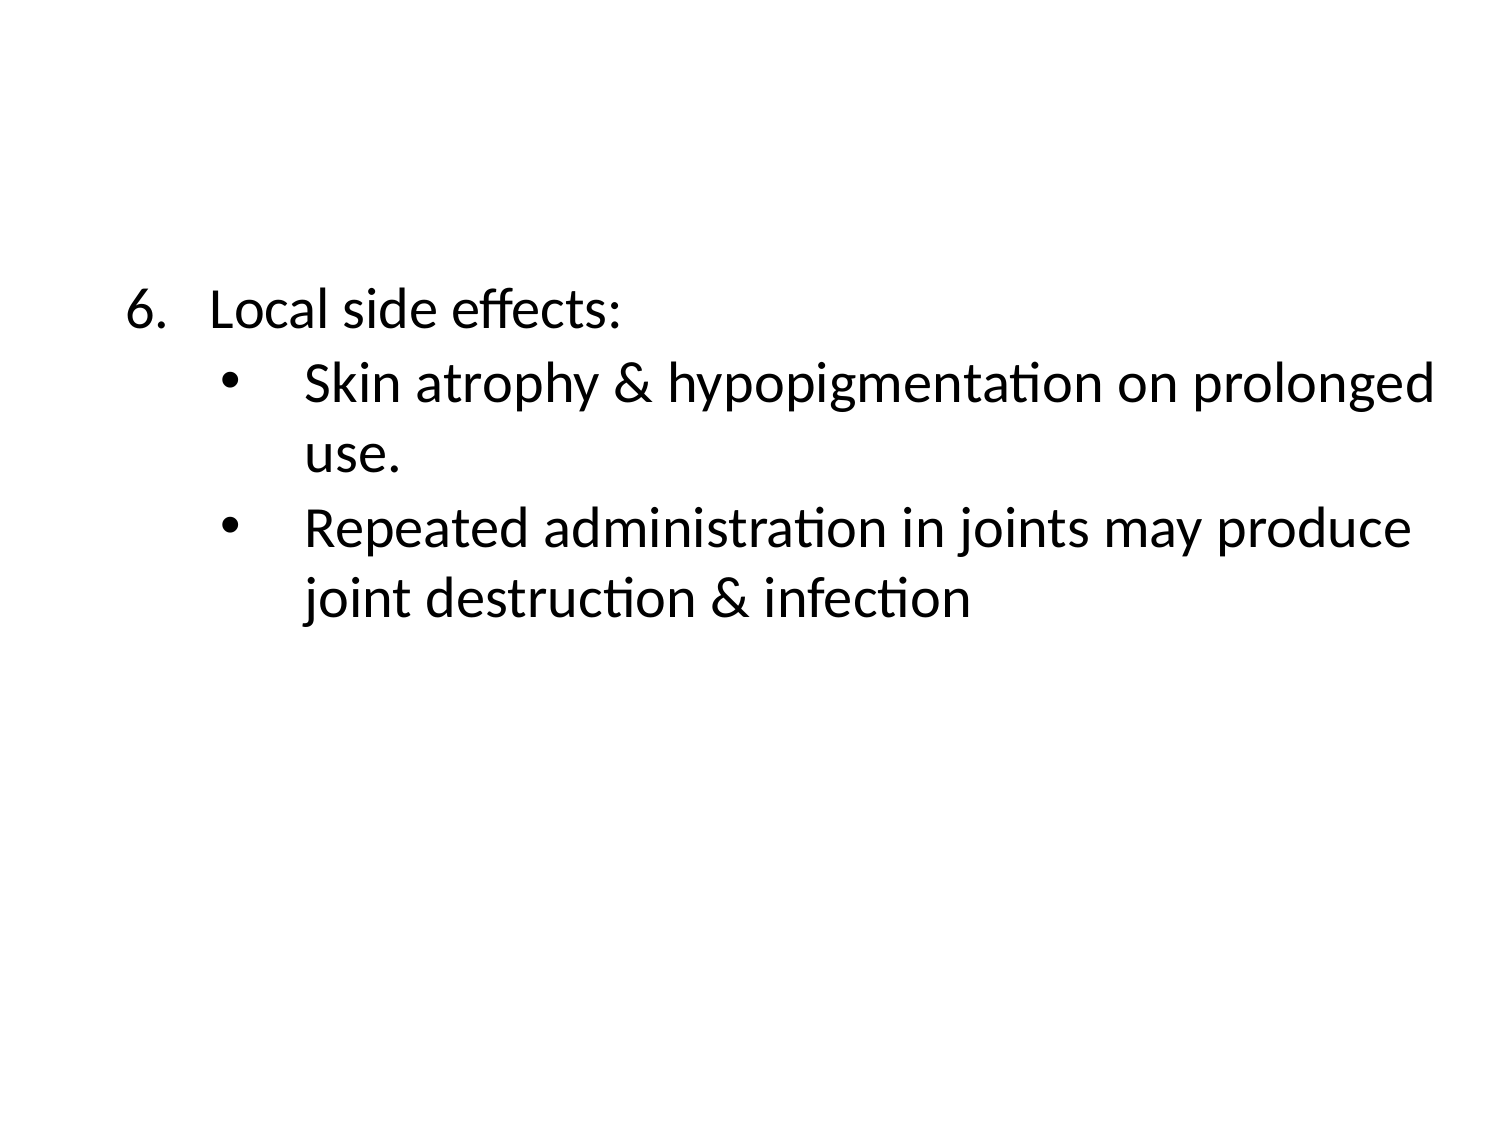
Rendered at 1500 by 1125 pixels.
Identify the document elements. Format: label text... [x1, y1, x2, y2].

list Local side effects: Skin atrophy & hypopigmentation on prolonged use. Repeated administration in joints may produce joint destruction & infection [24, 262, 1463, 1005]
